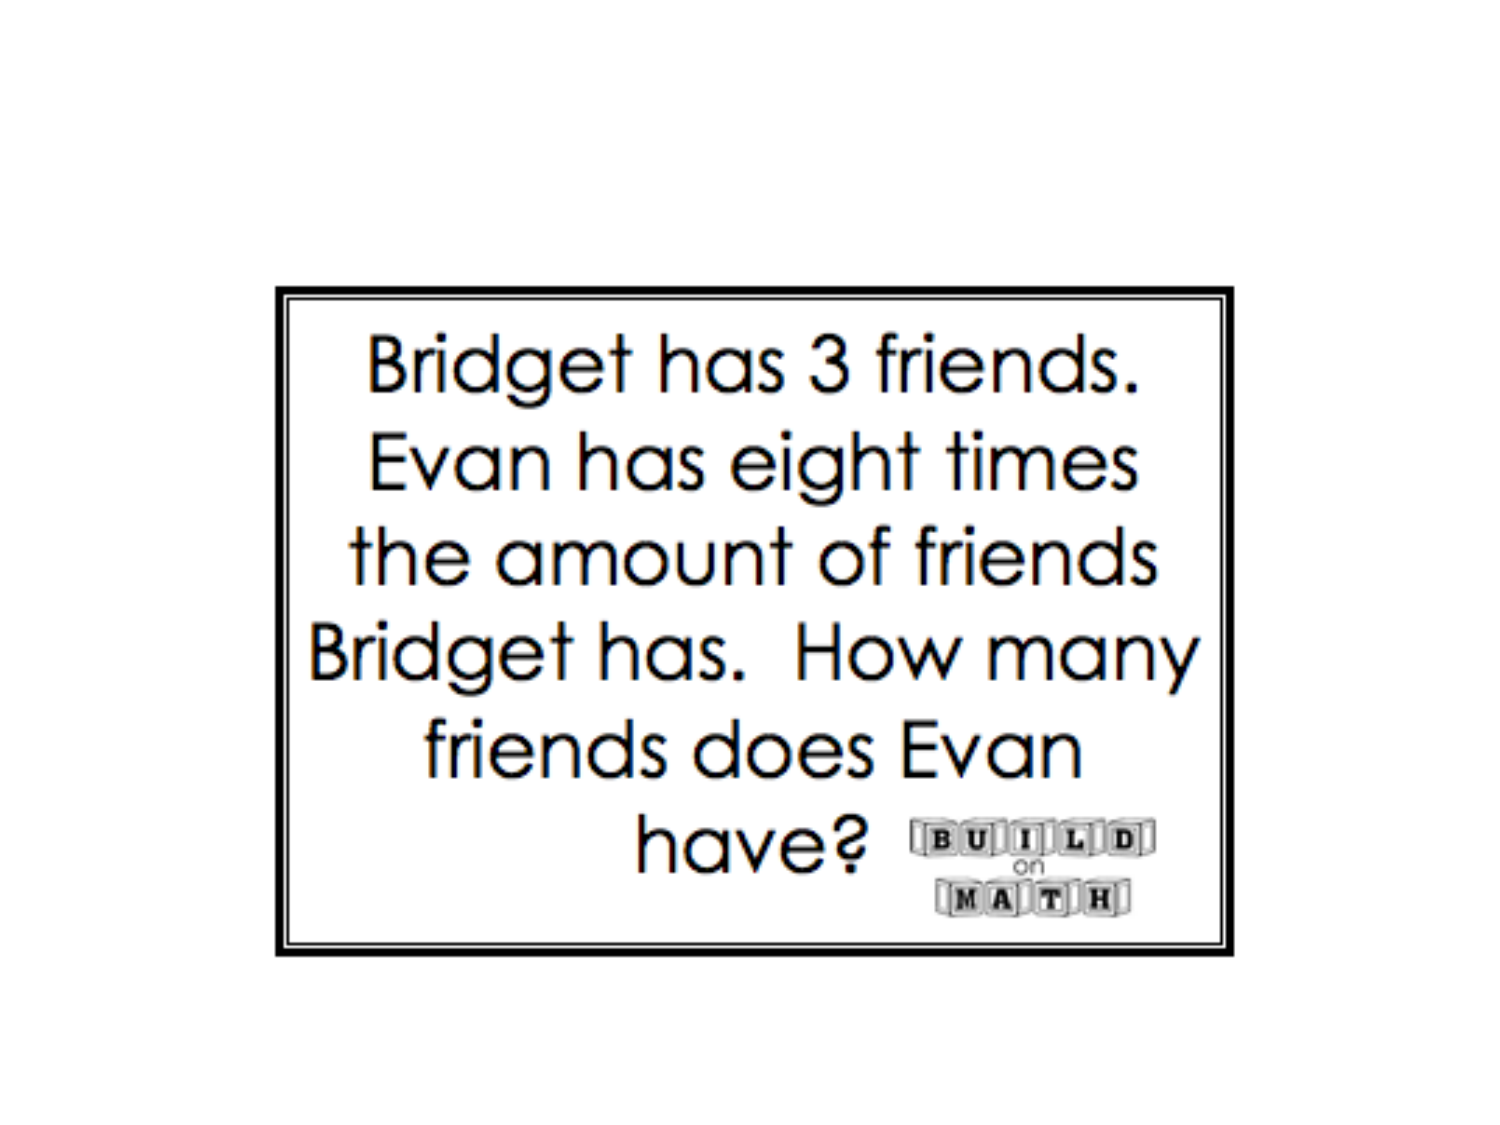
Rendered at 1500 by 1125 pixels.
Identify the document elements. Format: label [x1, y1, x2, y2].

list [74, 262, 1426, 1006]
